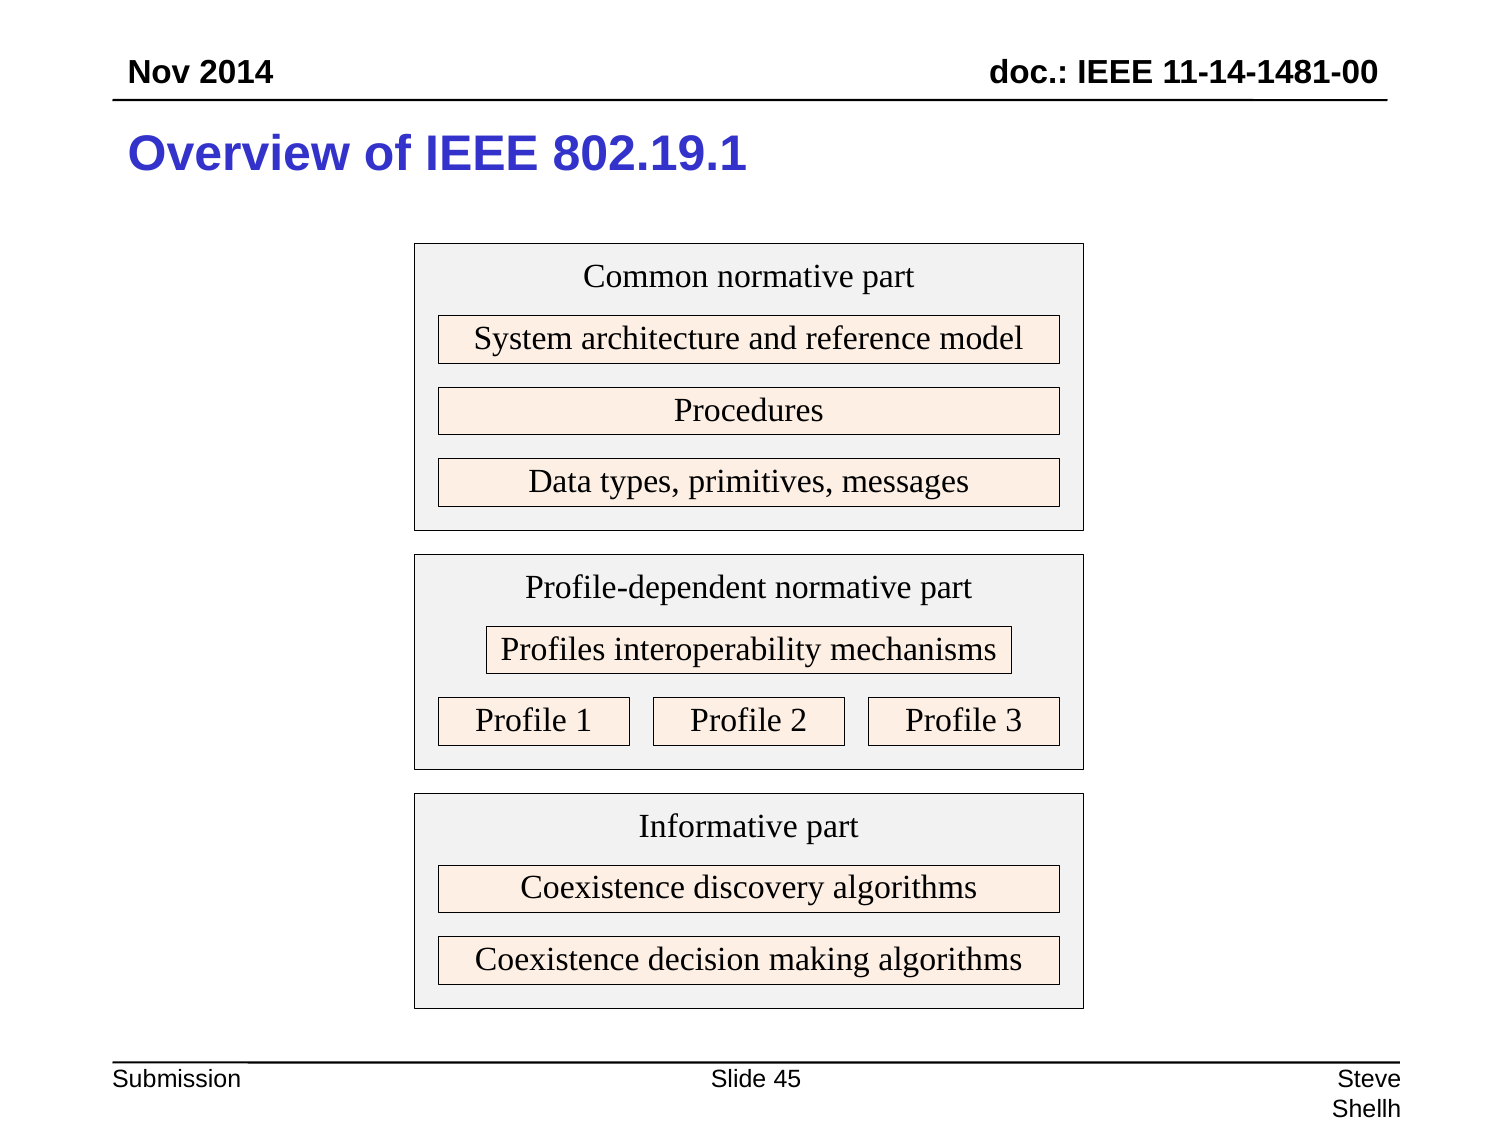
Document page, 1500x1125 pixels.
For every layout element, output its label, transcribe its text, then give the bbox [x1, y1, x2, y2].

slide_number Slide 45 [709, 1061, 803, 1093]
title Overview of IEEE 802.19.1 [112, 112, 1388, 288]
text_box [409, 239, 1088, 1013]
footer Steve Shellhammer, Qualcomm [1320, 1061, 1402, 1093]
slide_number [112, 40, 463, 101]
